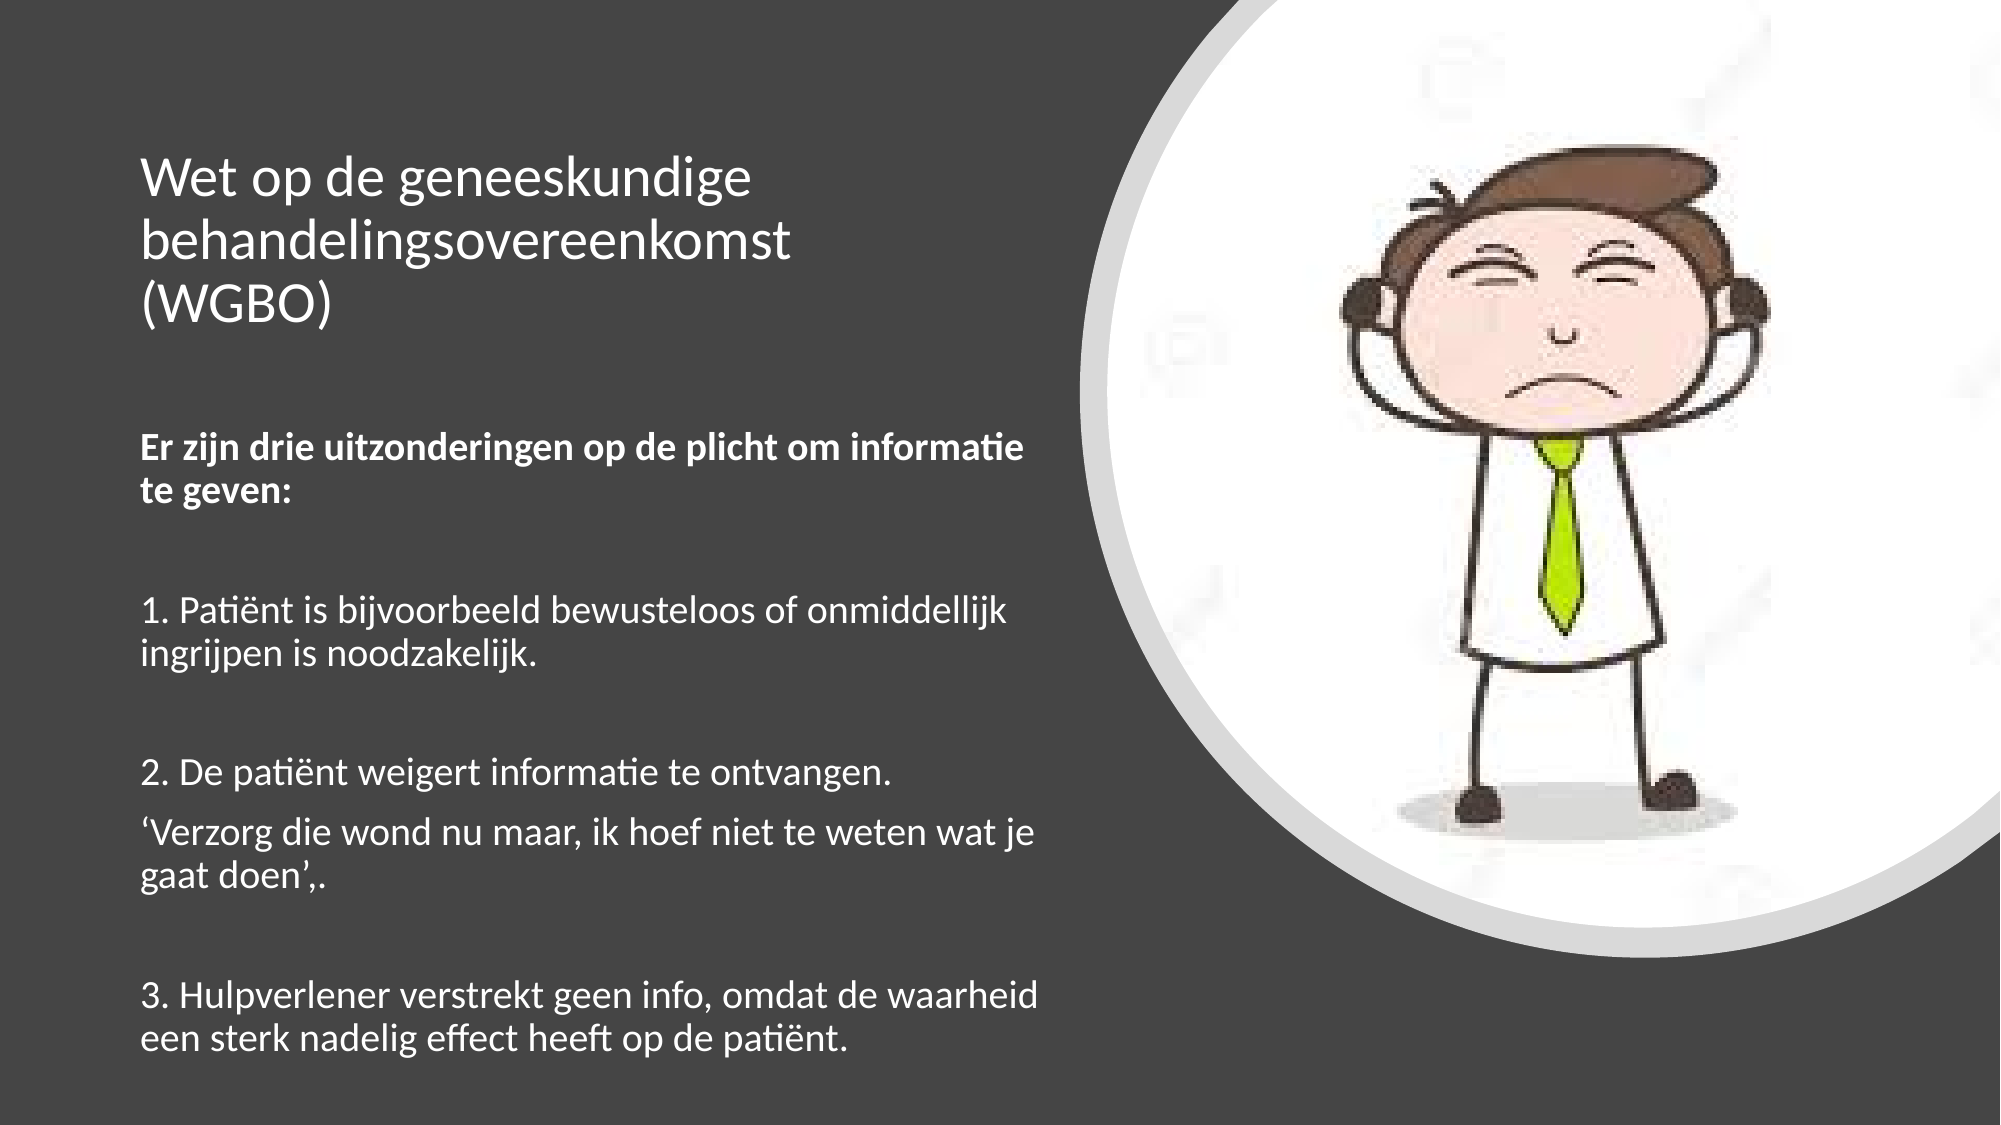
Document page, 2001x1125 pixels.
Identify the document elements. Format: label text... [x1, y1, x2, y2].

list Er zijn drie uitzonderingen op de plicht om informatie te geven: 1. Patiënt is bijvoorbeeld bewusteloos of onmiddellijk ingrijpen is noodzakelijk. 2. De patiënt weigert informatie te ontvangen. ‘Verzorg die wond nu maar, ik hoef niet te weten wat je gaat doen’,. 3. Hulpverlener verstrekt geen info, omdat de waarheid een sterk nadelig effect heeft op de patiënt. [125, 373, 1080, 1072]
text_box [1078, 215, 1107, 570]
title Wet op de geneeskundige behandelingsovereenkomst (WGBO) [125, 131, 997, 350]
text_box [1460, 928, 1830, 959]
picture [1107, 0, 2000, 928]
